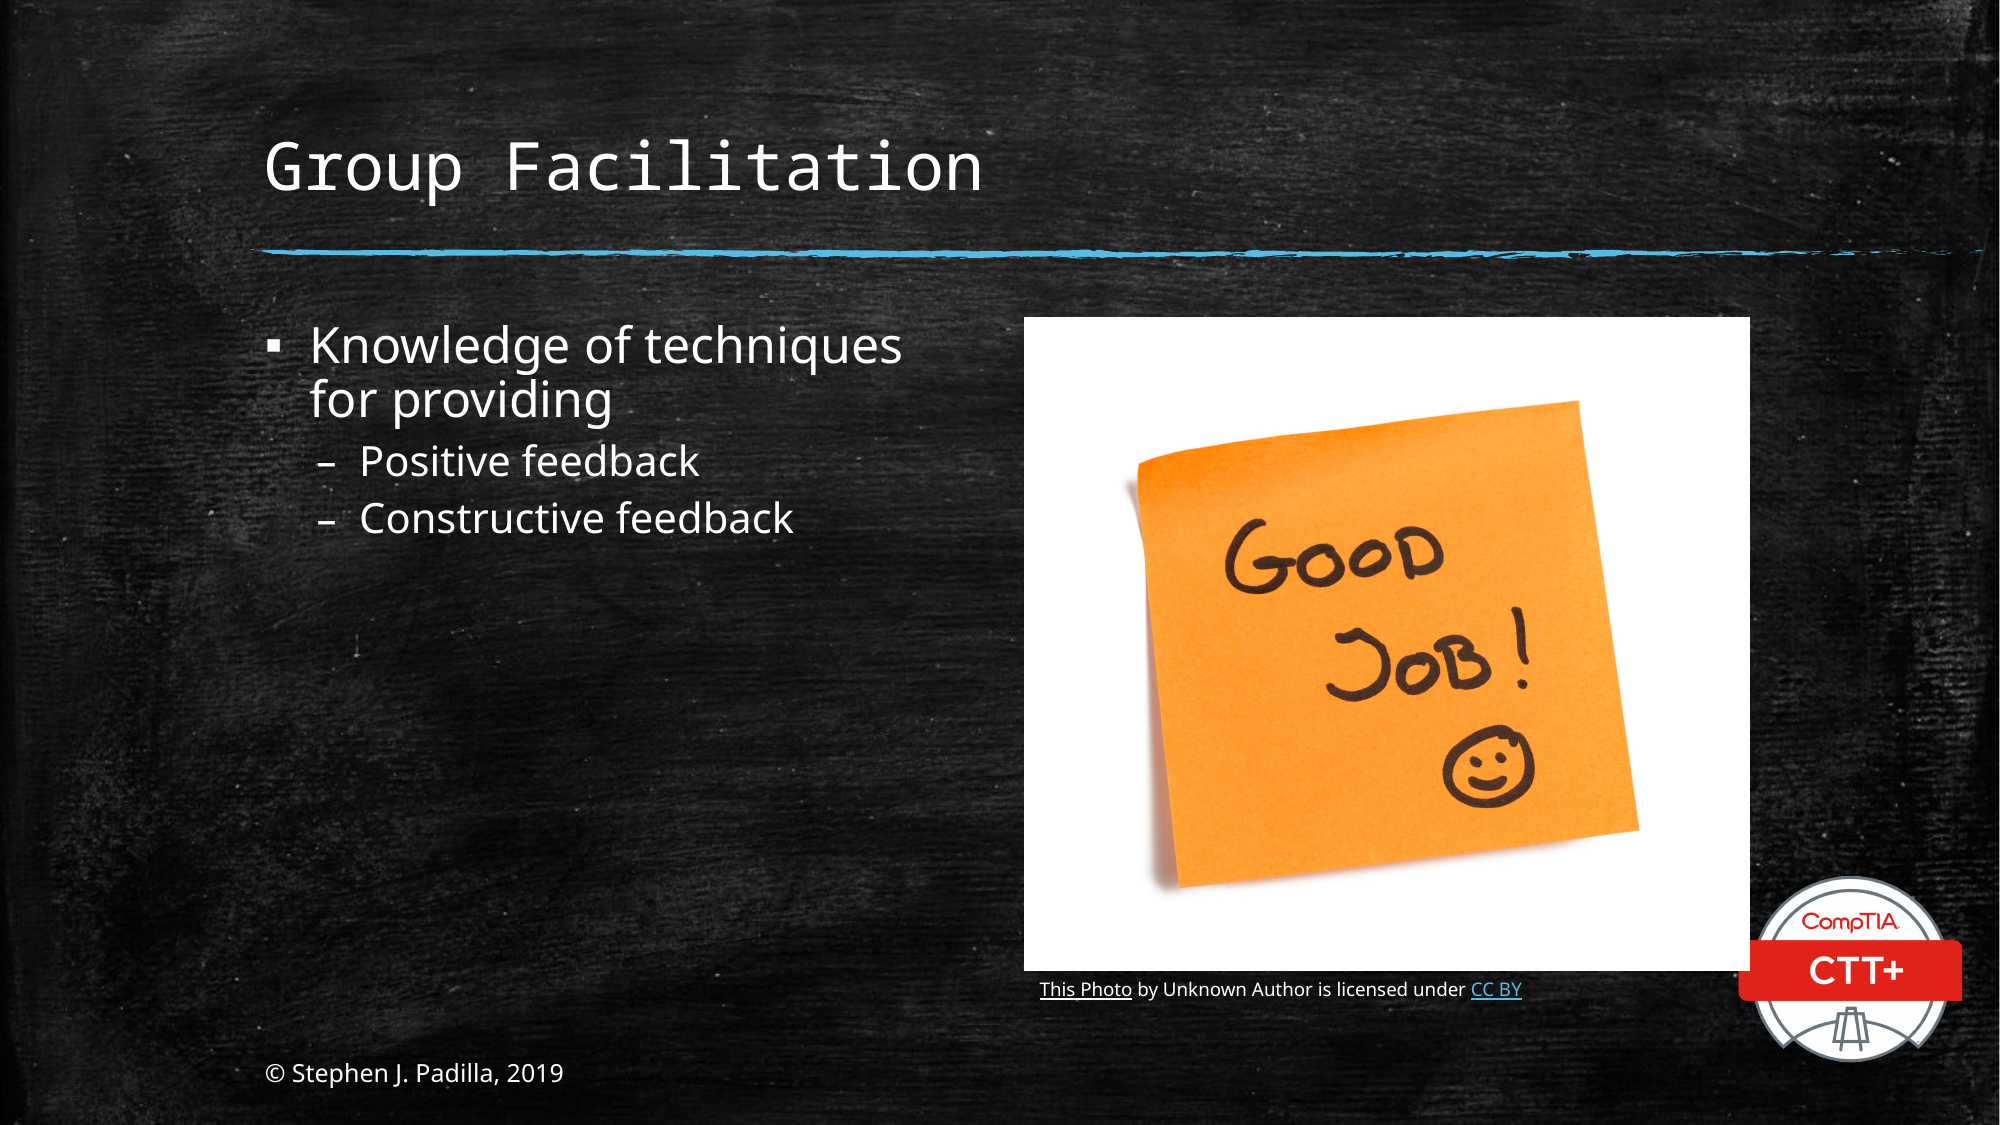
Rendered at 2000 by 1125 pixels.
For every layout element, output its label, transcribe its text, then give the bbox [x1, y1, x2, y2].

footer © Stephen J. Padilla, 2019 [249, 1050, 1288, 1096]
picture [1699, 824, 2000, 1125]
text_box This Photo by Unknown Author is licensed under CC BY [1024, 971, 1699, 1011]
title Group Facilitation [249, 45, 1750, 213]
list Knowledge of techniques for providing Positive feedback Constructive feedback [249, 312, 975, 1013]
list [1024, 317, 1750, 971]
